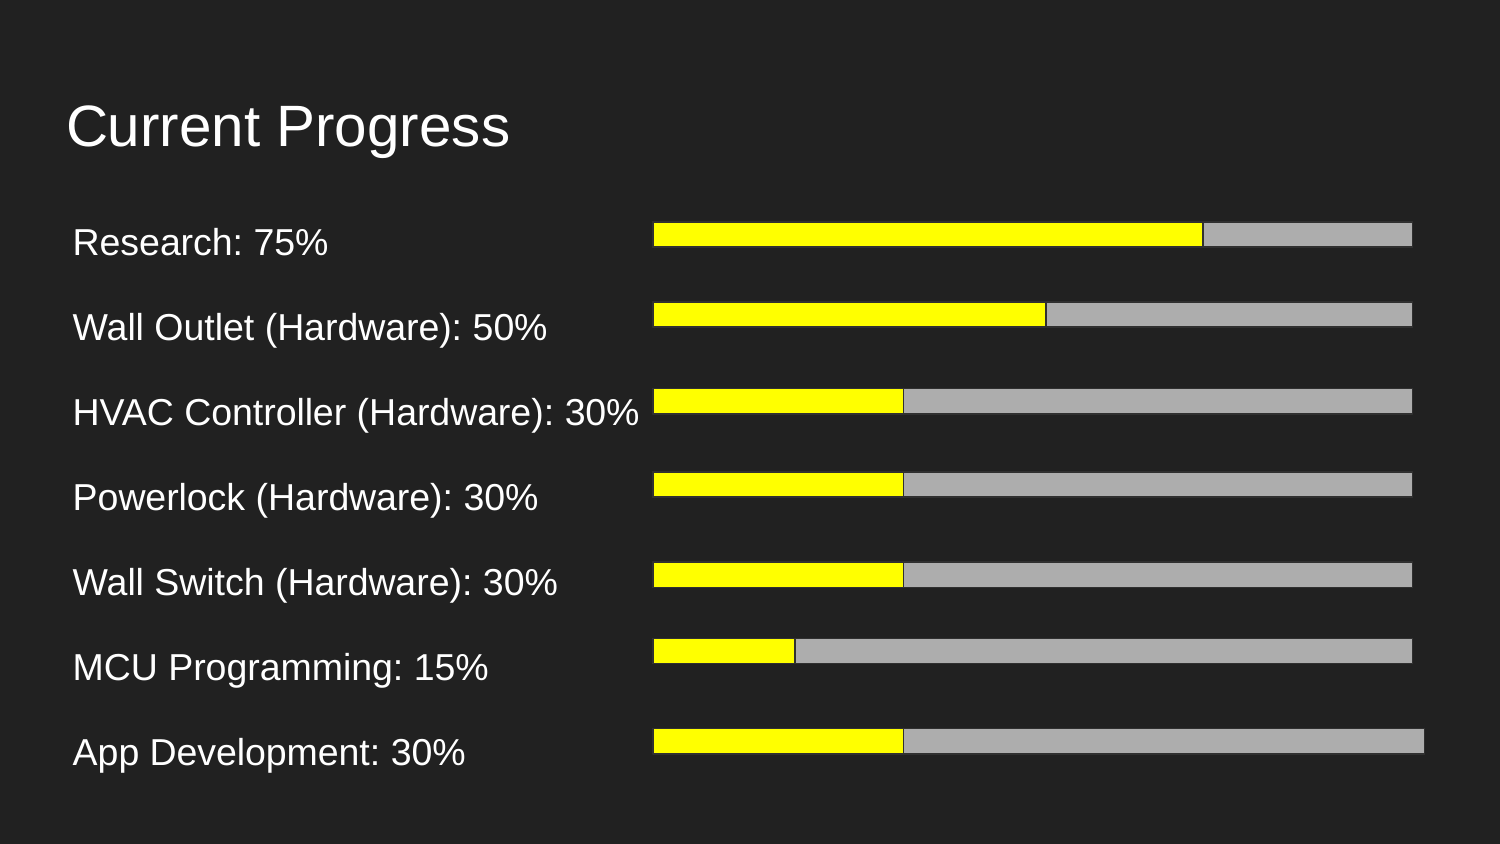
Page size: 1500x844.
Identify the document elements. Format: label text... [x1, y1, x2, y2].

text_box [796, 638, 1413, 664]
text_box [652, 638, 796, 664]
text_box [652, 471, 904, 498]
text_box [904, 728, 1425, 754]
text_box [1204, 221, 1413, 248]
text_box [904, 562, 1413, 588]
text_box [904, 471, 1413, 498]
text_box [652, 221, 1204, 248]
text_box [652, 562, 904, 588]
text_box [652, 388, 904, 414]
list Research: 75% Wall Outlet (Hardware): 50% HVAC Controller (Hardware): 30% Powerlock (Hardware): 30% Wall Switch (Hardware): 30% MCU Programming: 15% App Development: 30% [57, 196, 1456, 773]
text_box [904, 388, 1413, 414]
text_box [1046, 301, 1413, 328]
text_box [652, 301, 1046, 328]
text_box [652, 728, 904, 754]
title Current Progress [51, 72, 1449, 167]
